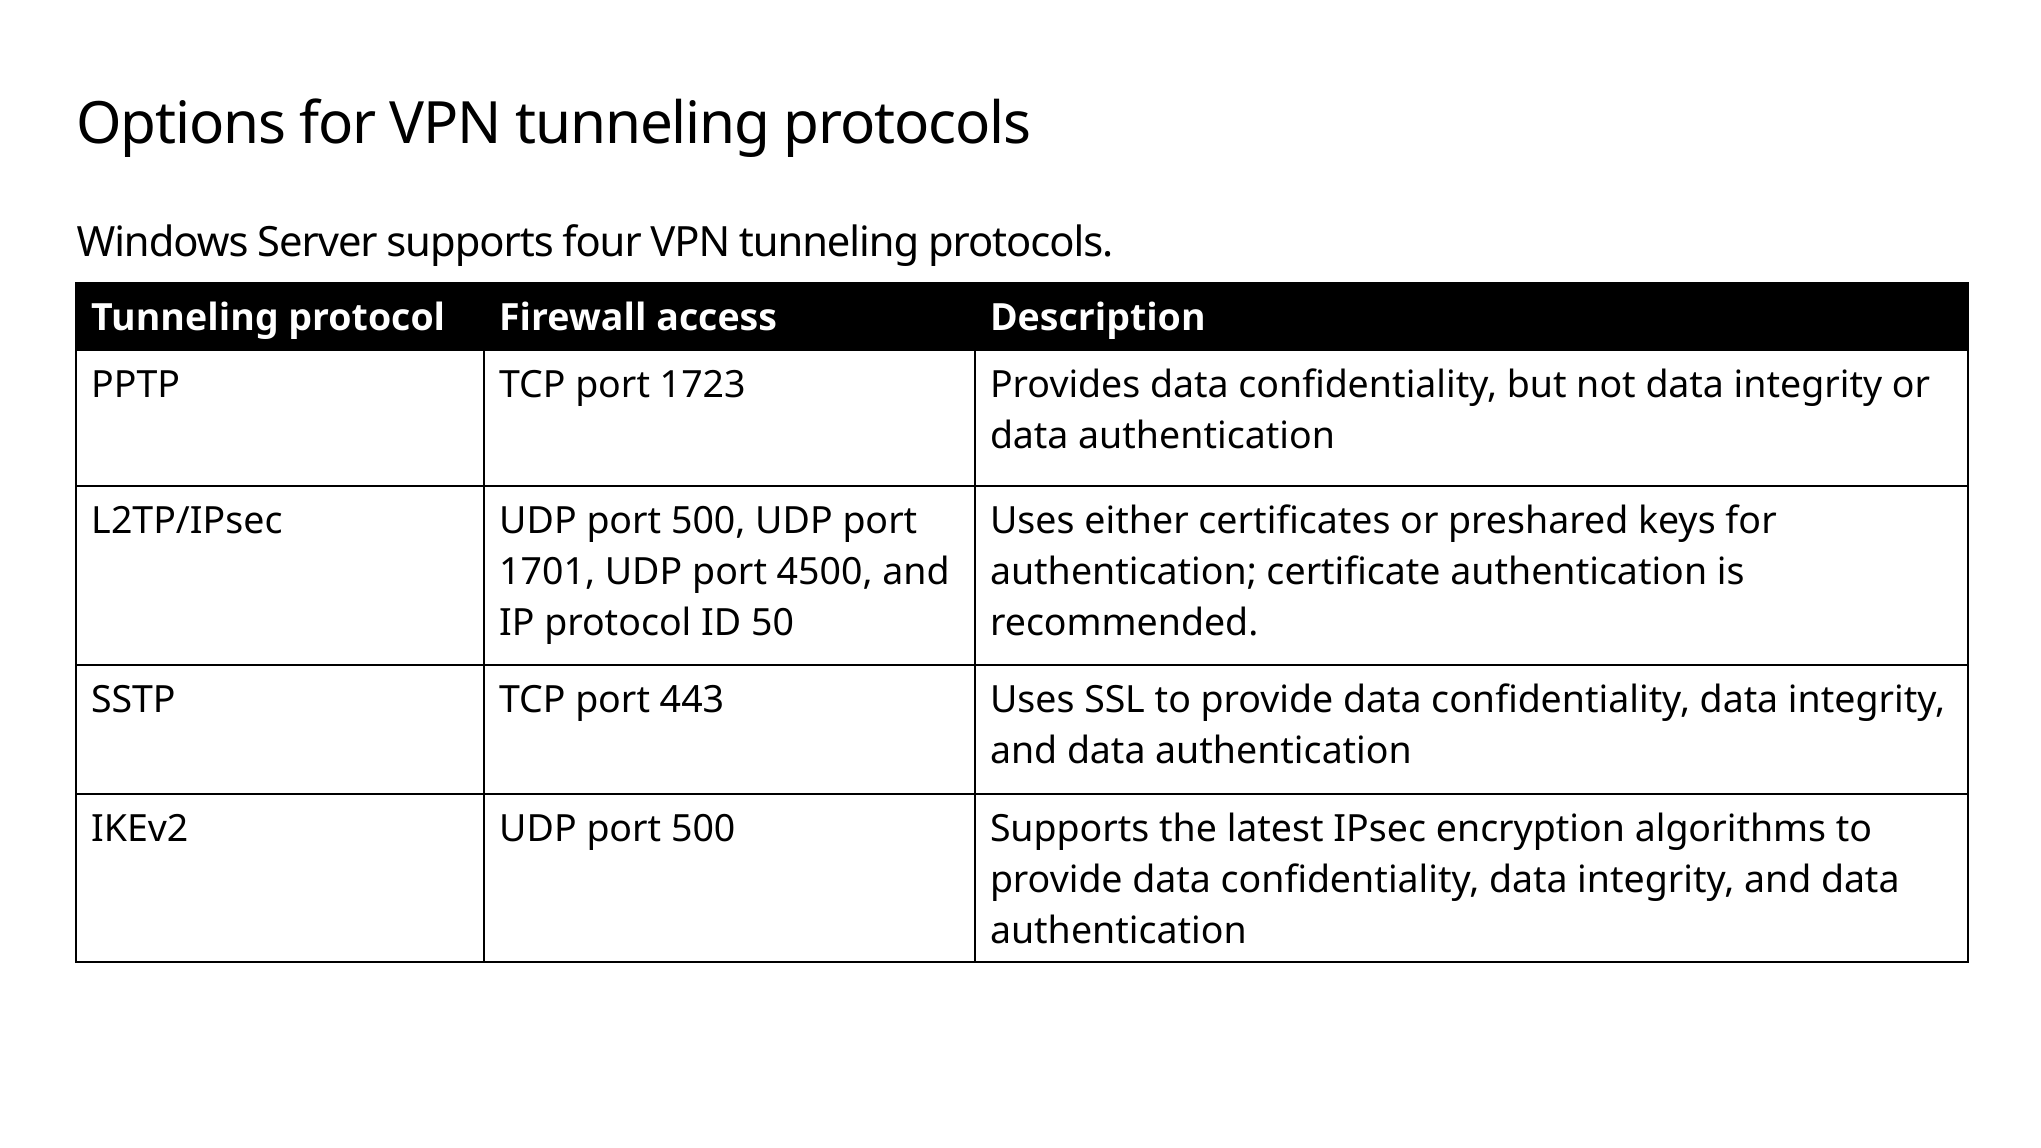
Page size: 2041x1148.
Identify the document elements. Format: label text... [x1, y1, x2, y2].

table_header Tunneling protocol [77, 284, 483, 349]
table_cell SSTP [77, 666, 483, 793]
table_cell Provides data confidentiality, but not data integrity or data authentication [976, 351, 1967, 485]
table_cell TCP port 1723 [485, 351, 974, 485]
list Windows Server supports four VPN tunneling protocols. [76, 214, 1968, 282]
table_cell Uses either certificates or preshared keys for authentication; certificate authentication is recommended. [976, 487, 1967, 664]
table_header Firewall access [485, 284, 974, 349]
table_cell TCP port 443 [485, 666, 974, 793]
table_cell L2TP/IPsec [77, 487, 483, 664]
title Options for VPN tunneling protocols [76, 93, 1968, 161]
table_header Description [976, 284, 1967, 349]
table_cell UDP port 500 [485, 795, 974, 961]
table_cell Supports the latest IPsec encryption algorithms to provide data confidentiality, data integrity, and data authentication [976, 795, 1967, 961]
table_cell Uses SSL to provide data confidentiality, data integrity, and data authentication [976, 666, 1967, 793]
table_cell PPTP [77, 351, 483, 485]
table_cell UDP port 500, UDP port 1701, UDP port 4500, and IP protocol ID 50 [485, 487, 974, 664]
table_cell IKEv2 [77, 795, 483, 961]
